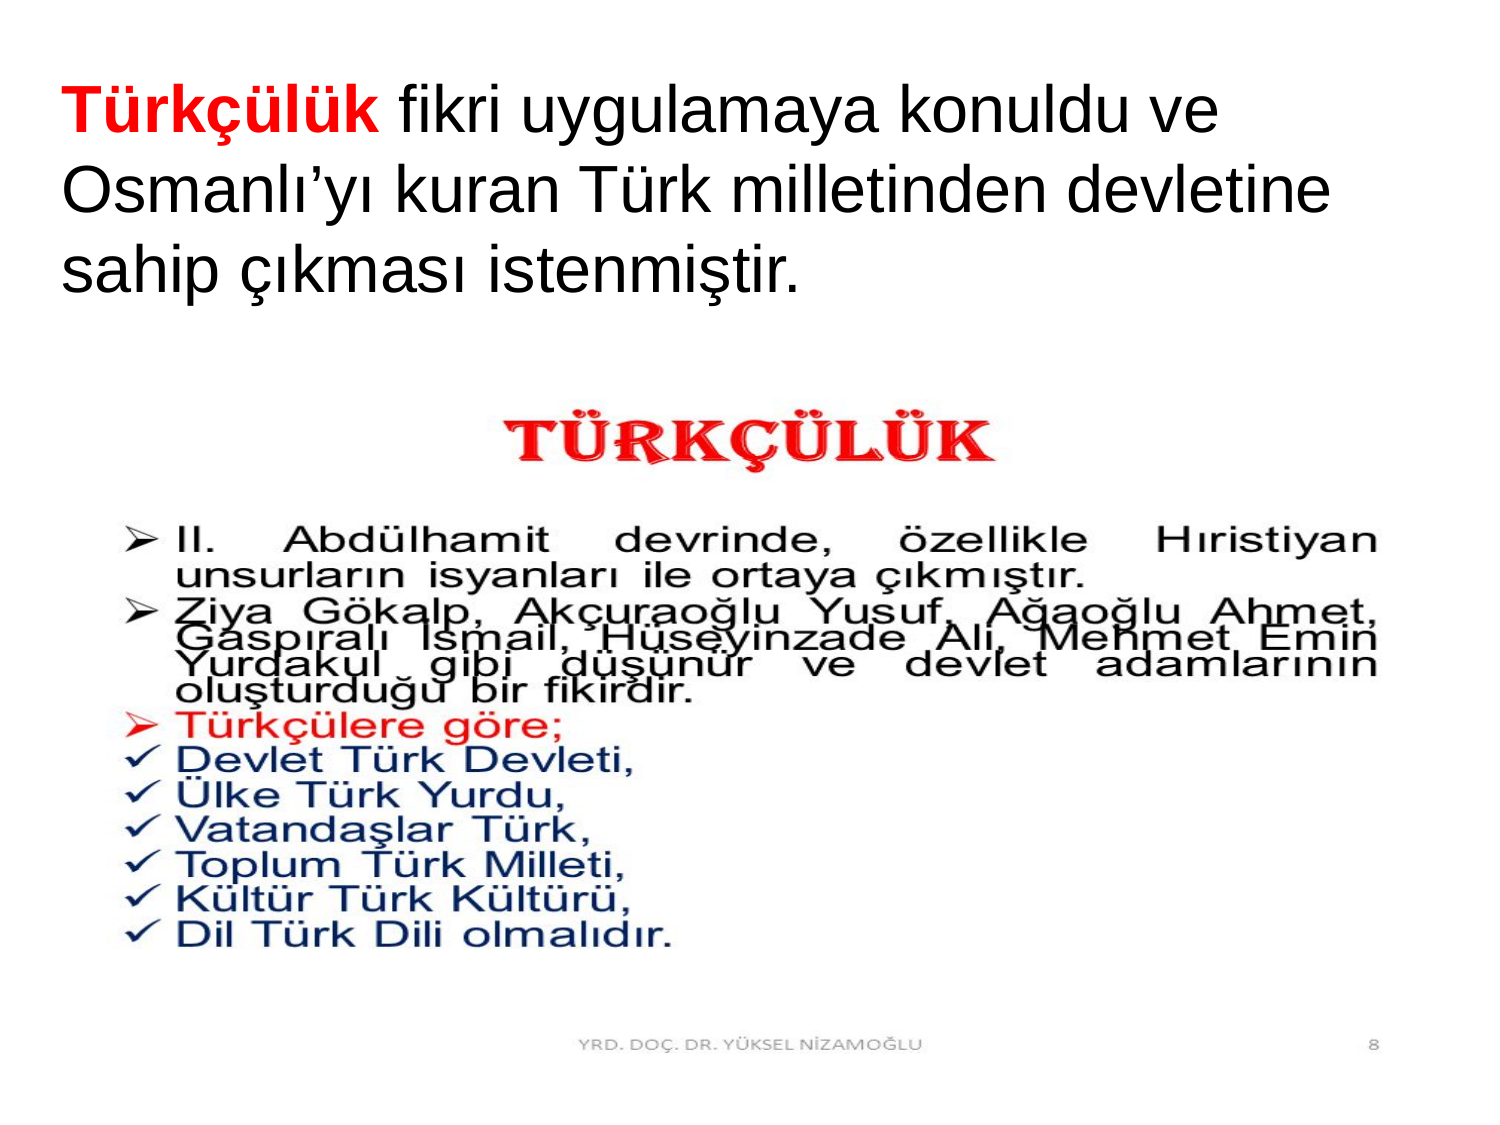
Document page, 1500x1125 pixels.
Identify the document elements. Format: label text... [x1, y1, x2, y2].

text_box Türkçülük fikri uygulamaya konuldu ve Osmanlı’yı kuran Türk milletinden devletine sahip çıkması istenmiştir. [46, 58, 1465, 314]
picture [34, 351, 1466, 1079]
